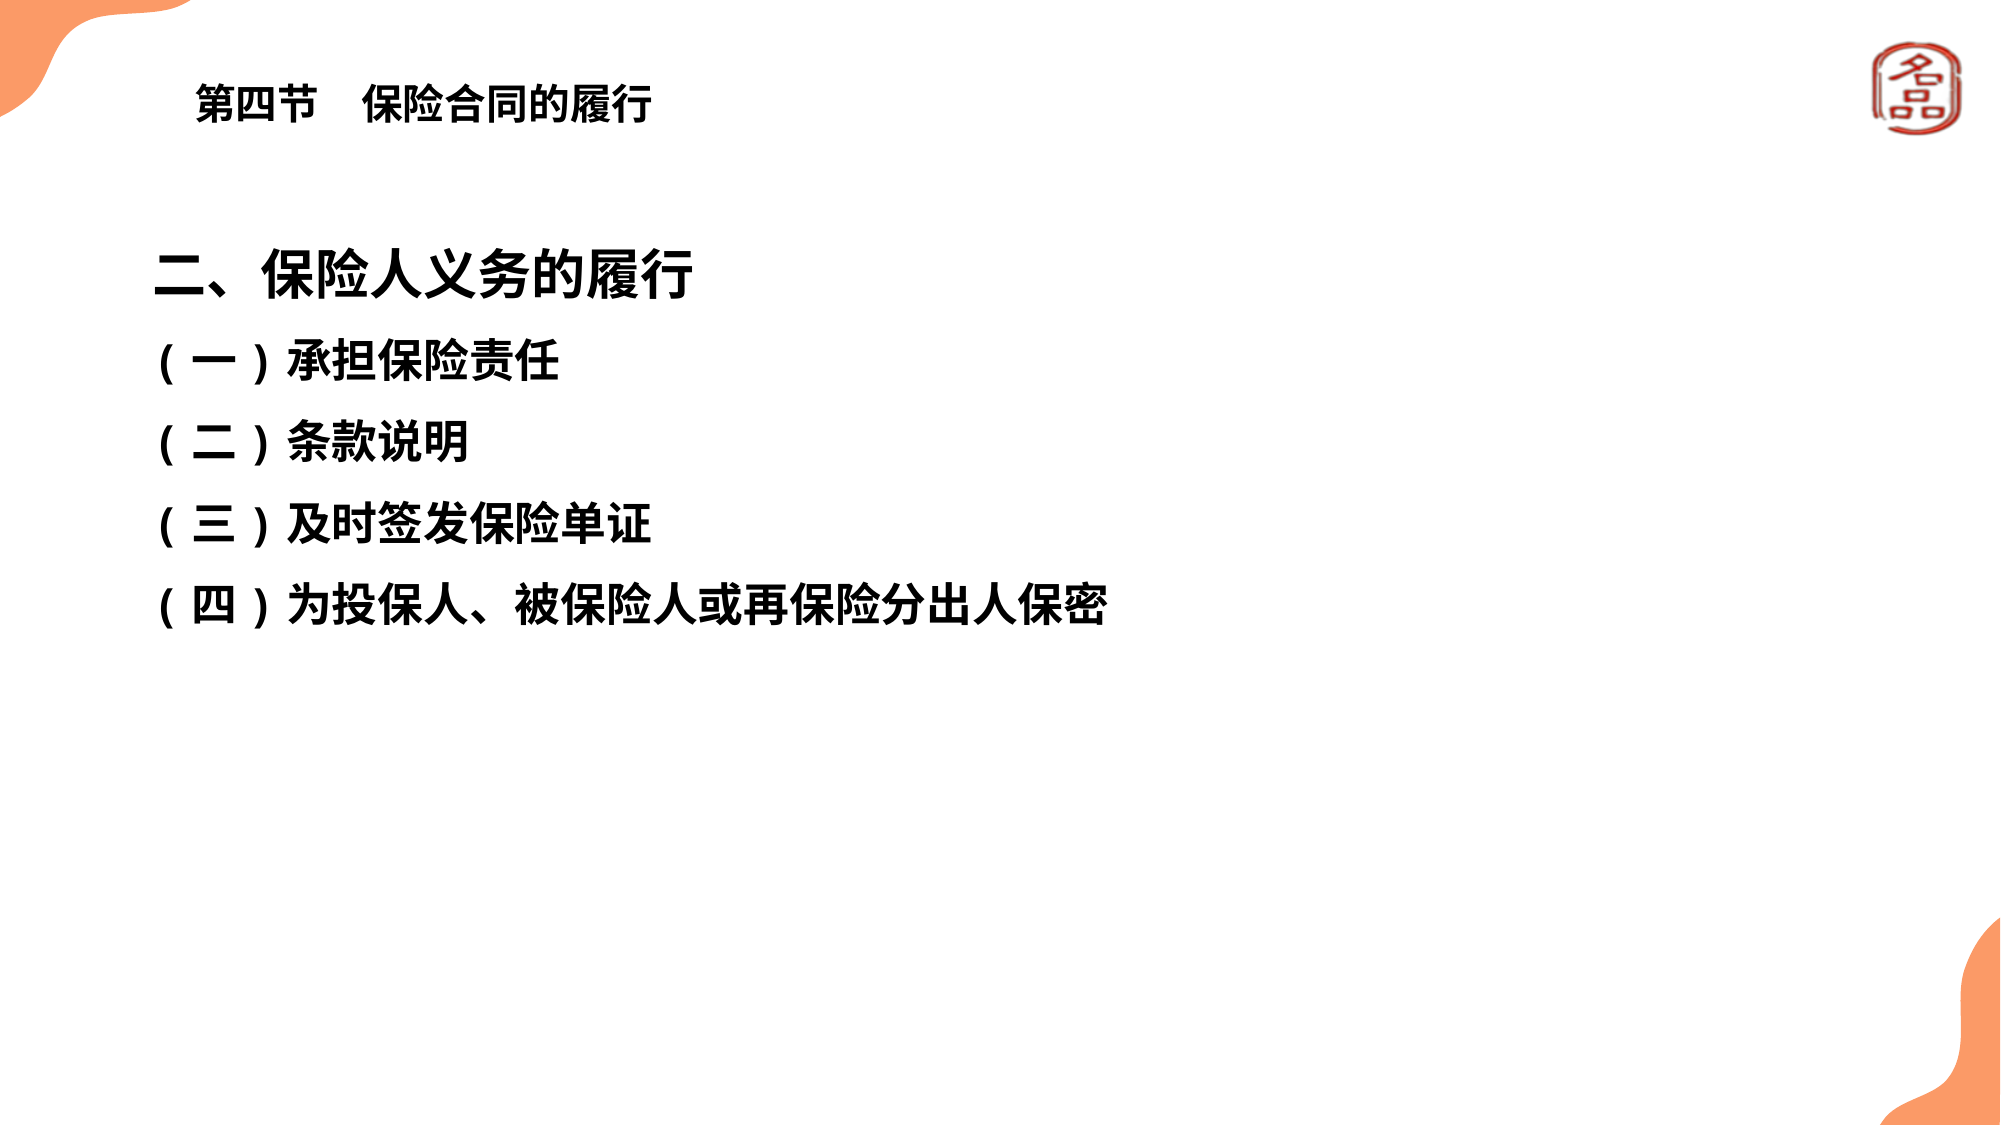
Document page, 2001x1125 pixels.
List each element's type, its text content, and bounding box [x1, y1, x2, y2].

picture [1861, 10, 1990, 147]
list 二、保险人义务的履行 (一)承担保险责任 (二)条款说明 (三)及时签发保险单证 (四)为投保人、被保险人或再保险分出人保密 [137, 217, 1863, 1031]
title 第四节 保险合同的履行 [137, 60, 1863, 152]
